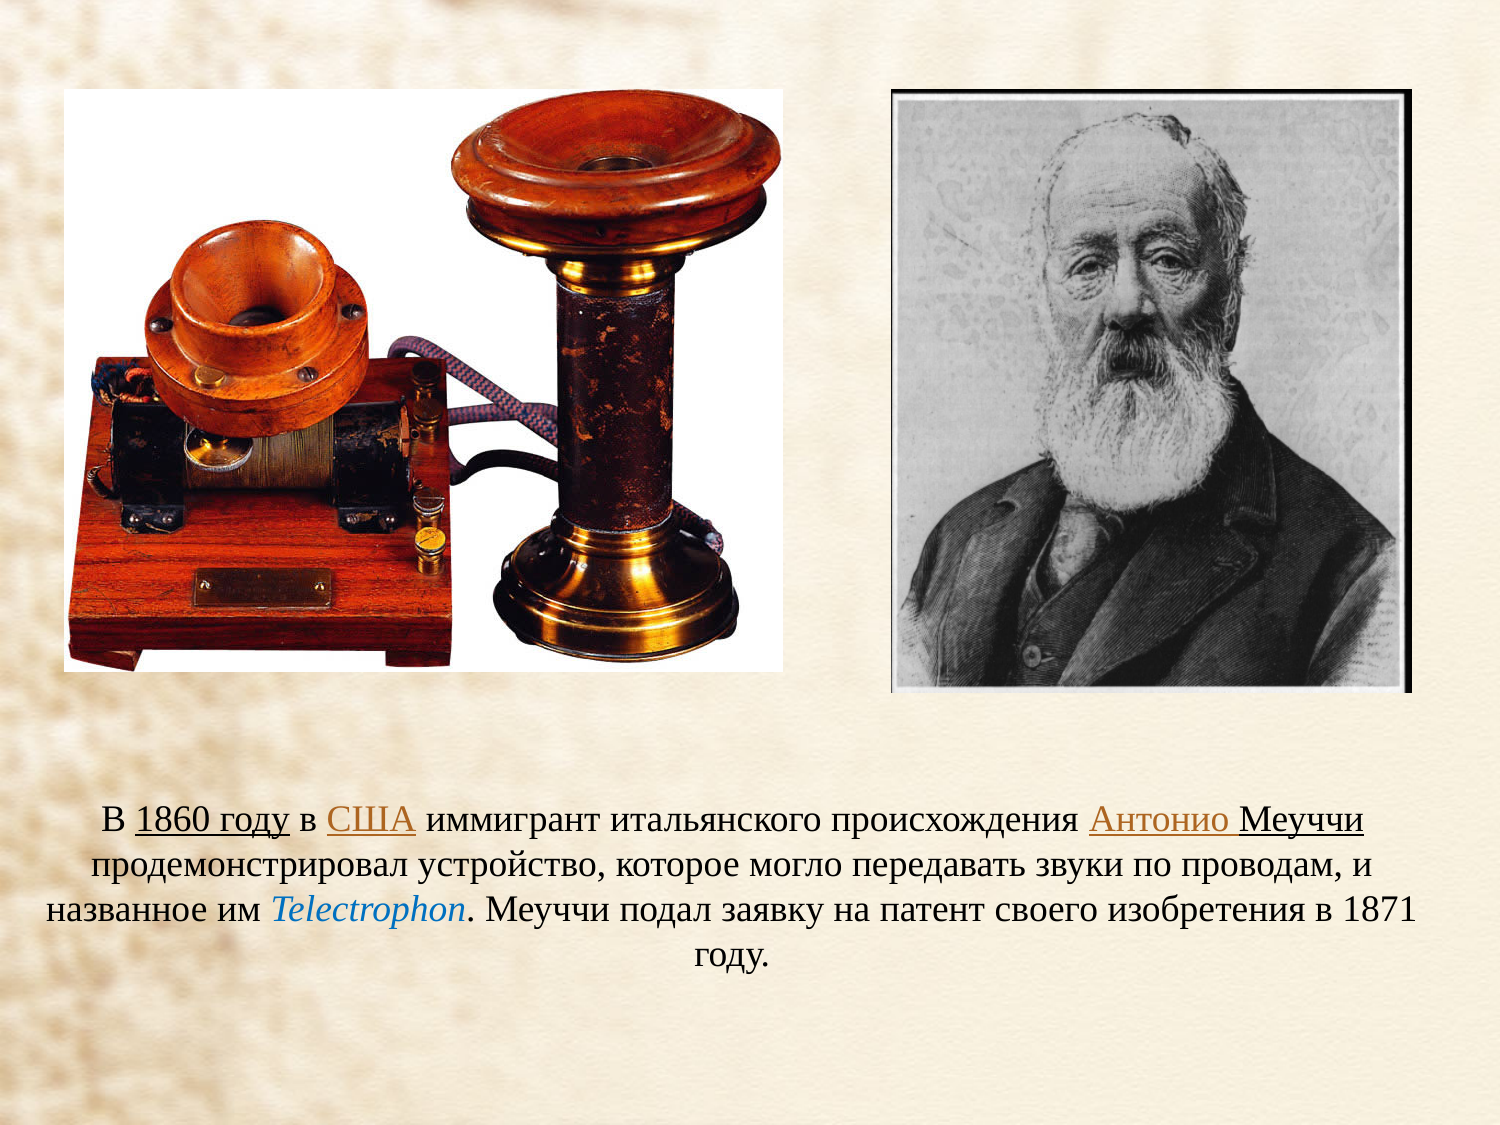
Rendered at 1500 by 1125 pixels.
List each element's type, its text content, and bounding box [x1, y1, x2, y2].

text_box В 1860 году в США иммигрант итальянского происхождения Антонио Меуччи продемонстрировал устройство, которое могло передавать звуки по проводам, и названное им Telectrophon. Меуччи подал заявку на патент своего изобретения в 1871 году. [29, 786, 1436, 982]
picture [0, 0, 1500, 1125]
